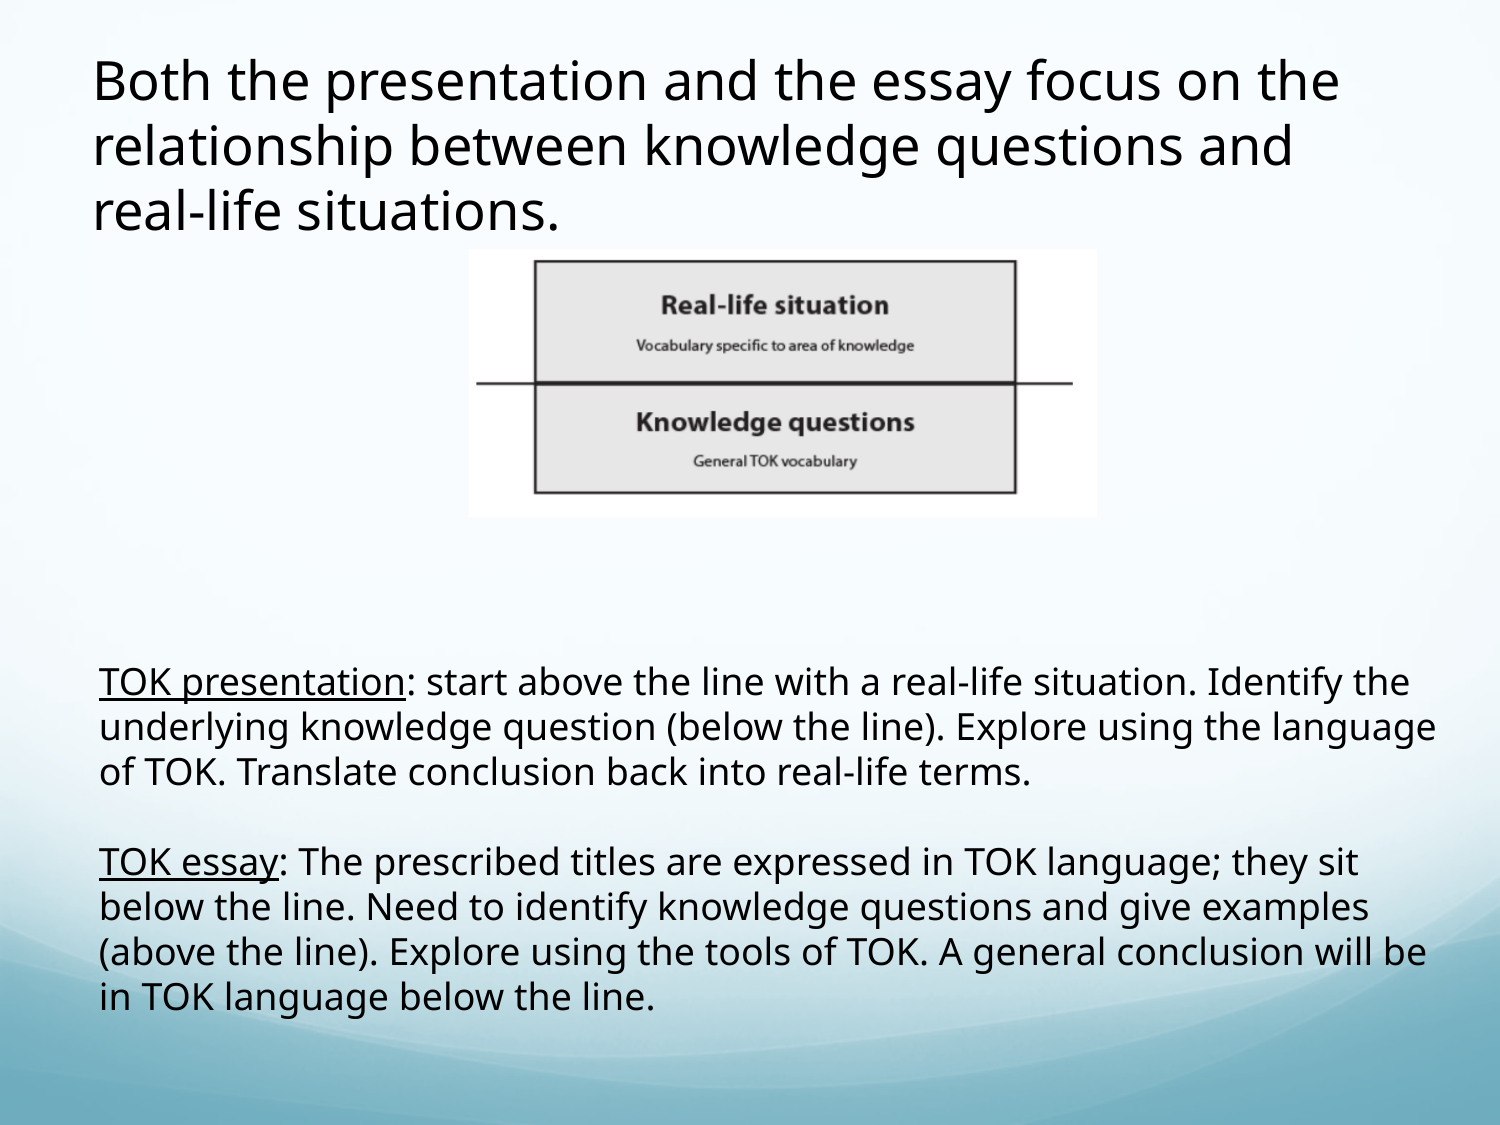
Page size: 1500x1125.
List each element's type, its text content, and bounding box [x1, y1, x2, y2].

text_box TOK presentation: start above the line with a real-life situation. Identify the underlying knowledge question (below the line). Explore using the language of TOK. Translate conclusion back into real-life terms. TOK essay: The prescribed titles are expressed in TOK language; they sit below the line. Need to identify knowledge questions and give examples (above the line). Explore using the tools of TOK. A general conclusion will be in TOK language below the line. [74, 670, 1463, 1005]
picture [0, 0, 1500, 1125]
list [468, 249, 1098, 517]
text_box Both the presentation and the essay focus on the relationship between knowledge questions and real-life situations. [65, 37, 1369, 250]
